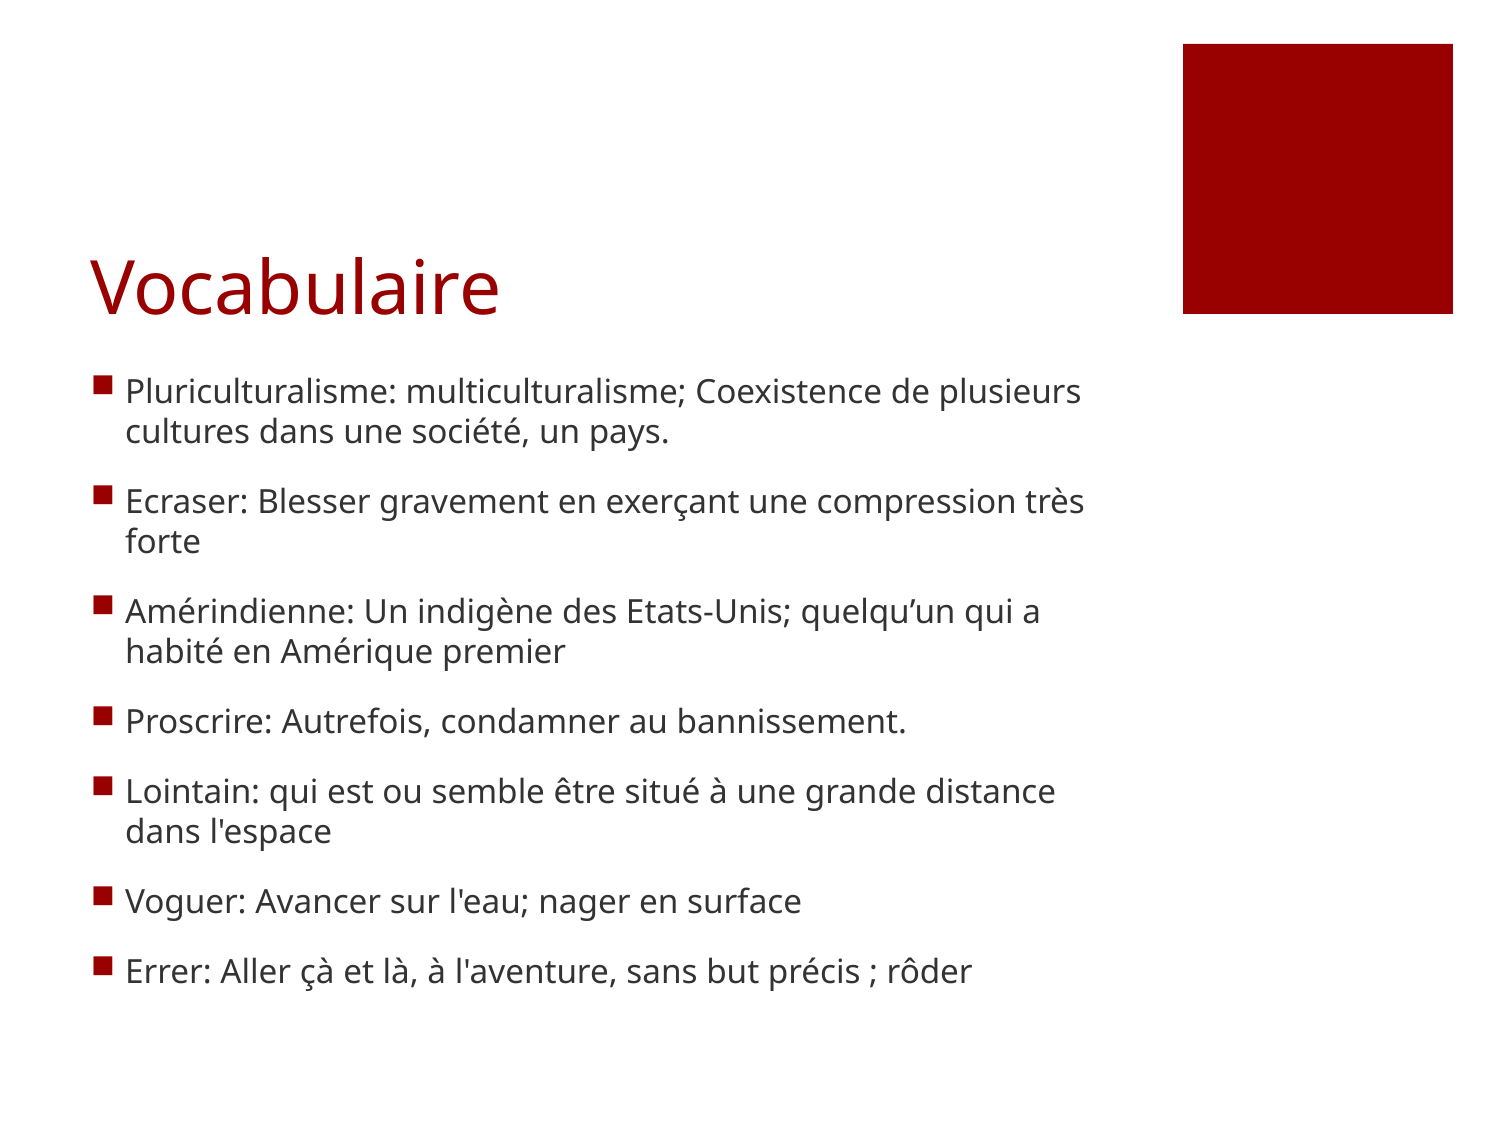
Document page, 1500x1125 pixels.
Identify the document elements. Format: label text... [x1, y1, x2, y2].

title Vocabulaire [75, 149, 1143, 338]
list Pluriculturalisme: multiculturalisme; Coexistence de plusieurs cultures dans une société, un pays. Ecraser: Blesser gravement en exerçant une compression très forte Amérindienne: Un indigène des Etats-Unis; quelqu’un qui a habité en Amérique premier Proscrire: Autrefois, condamner au bannissement. Lointain: qui est ou semble être situé à une grande distance dans l'espace Voguer: Avancer sur l'eau; nager en surface Errer: Aller çà et là, à l'aventure, sans but précis ; rôder [75, 362, 1143, 1005]
